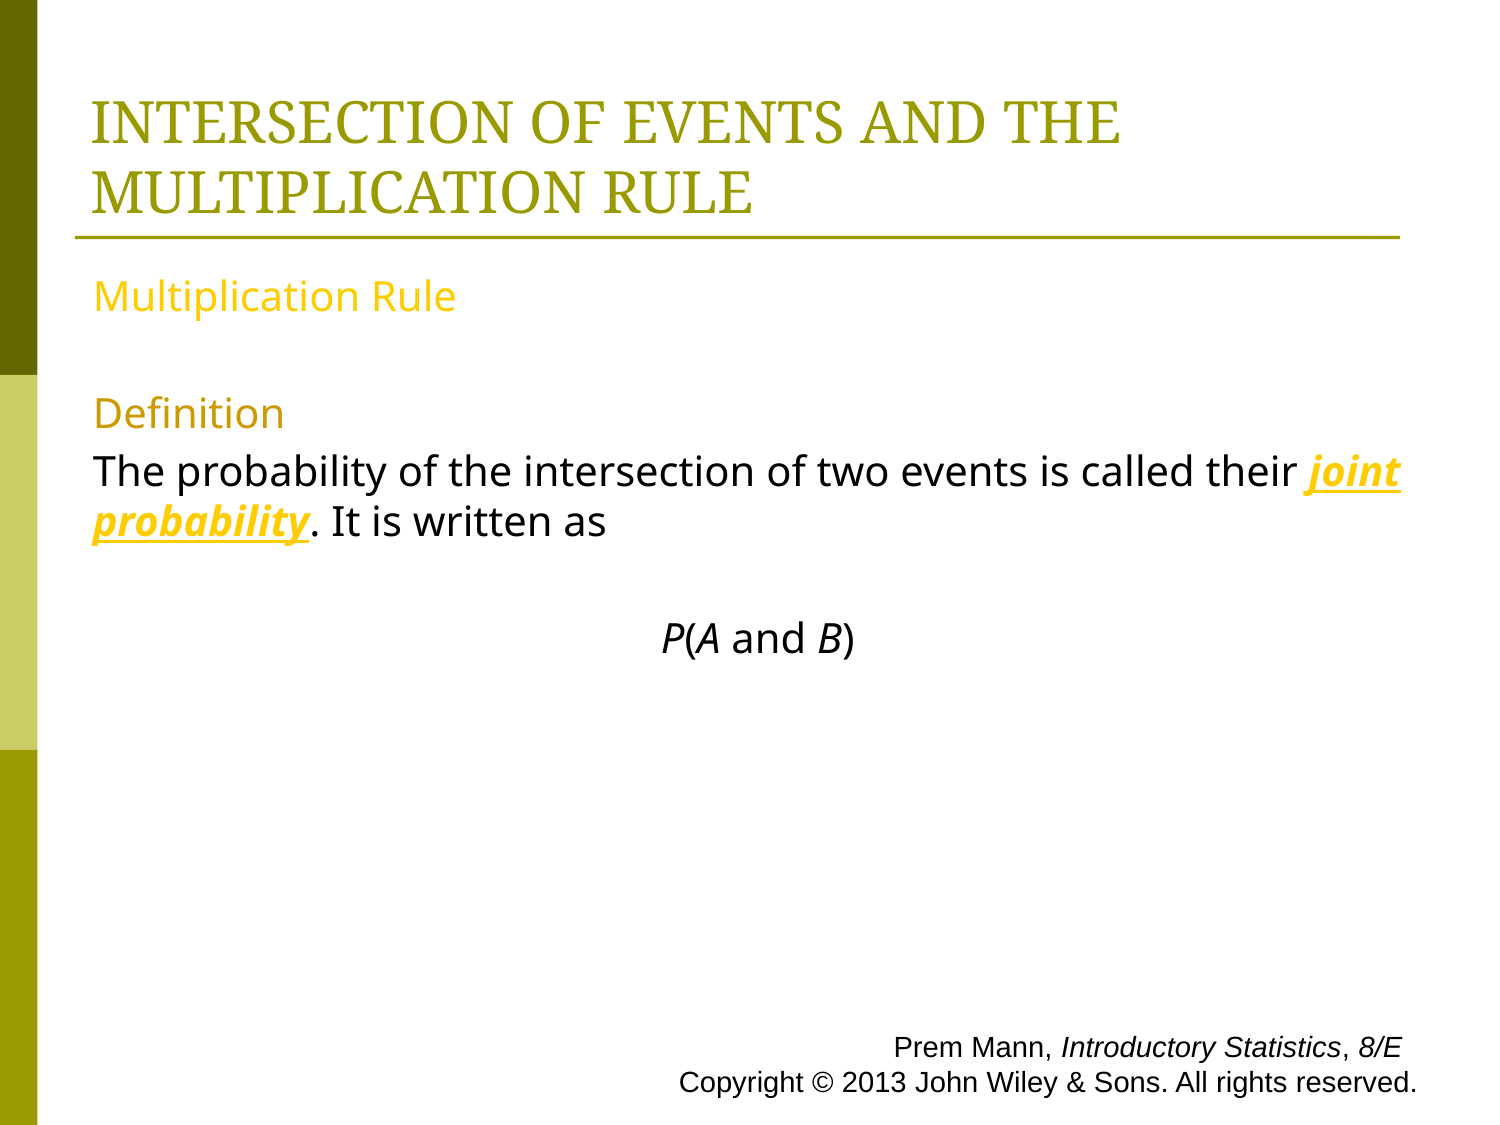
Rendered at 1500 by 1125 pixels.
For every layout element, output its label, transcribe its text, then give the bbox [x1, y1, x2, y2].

title INTERSECTION OF EVENTS AND THE MULTIPLICATION RULE [75, 45, 1425, 233]
text_box Prem Mann, Introductory Statistics, 8/E Copyright © 2013 John Wiley & Sons. All rights reserved. [664, 1020, 1449, 1106]
list Multiplication Rule Definition The probability of the intersection of two events is called their joint probability. It is written as P(A and B) [21, 262, 1438, 938]
